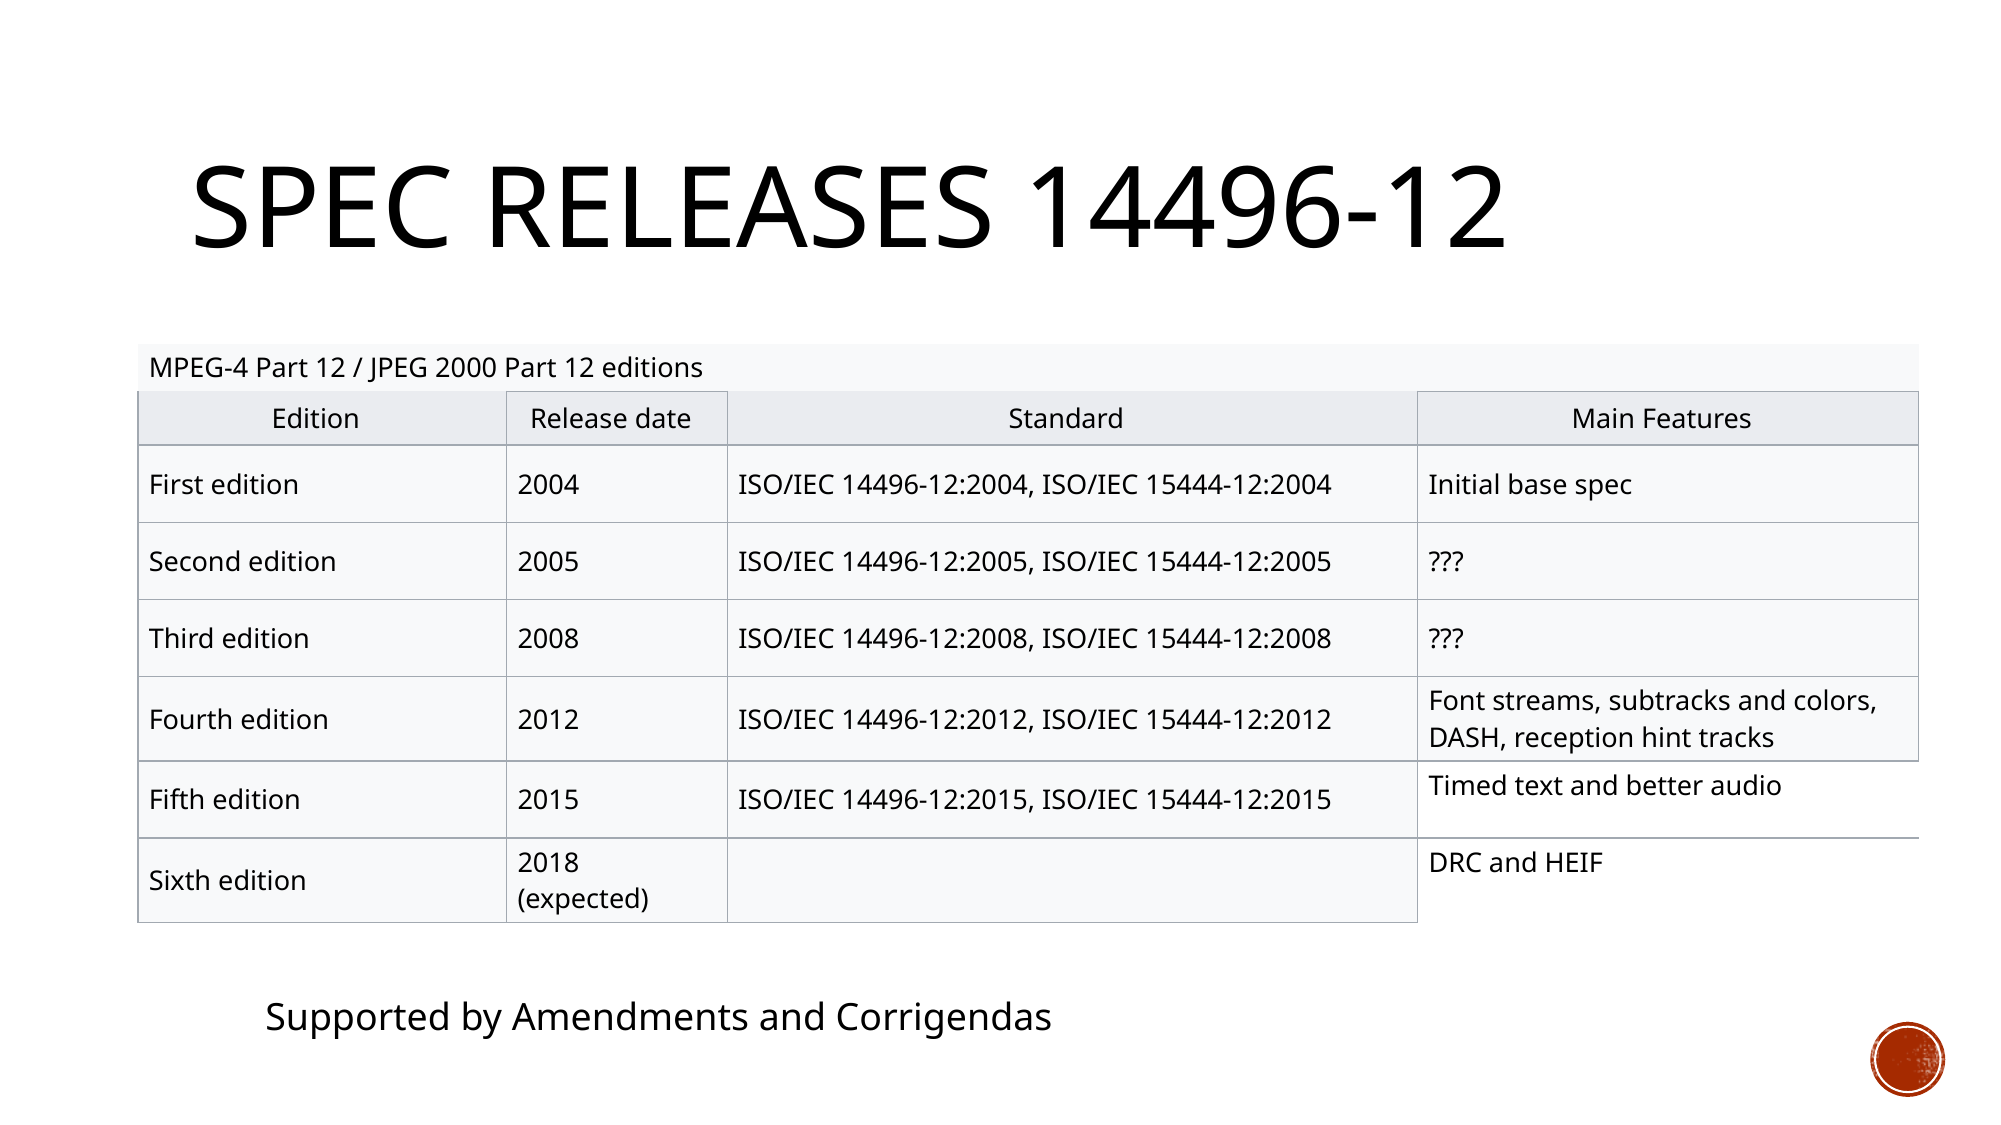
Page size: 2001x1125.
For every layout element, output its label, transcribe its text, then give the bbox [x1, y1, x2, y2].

table_cell Second edition [139, 523, 506, 599]
table_cell Standard [728, 391, 1417, 444]
table_cell Edition [139, 391, 506, 444]
table_cell ISO/IEC 14496-12:2005, ISO/IEC 15444-12:2005 [728, 523, 1417, 599]
table_cell Font streams, subtracks and colors, DASH, reception hint tracks [1418, 677, 1918, 760]
table_cell Sixth edition [139, 839, 506, 922]
table_cell ??? [1418, 600, 1918, 676]
table_cell Main Features [1418, 392, 1918, 444]
table_cell ??? [1418, 523, 1918, 599]
table_cell Timed text and better audio [1418, 762, 1919, 837]
text_box Supported by Amendments and Corrigendas [250, 985, 1068, 1046]
table_cell 2018 (expected) [507, 839, 727, 922]
table_header MPEG-4 Part 12 / JPEG 2000 Part 12 editions [138, 344, 1919, 391]
table_cell [728, 839, 1417, 922]
table_cell 2008 [507, 600, 727, 676]
title Spec Releases 14496-12 [175, 79, 1826, 344]
table_cell ISO/IEC 14496-12:2004, ISO/IEC 15444-12:2004 [728, 446, 1417, 522]
table_cell ISO/IEC 14496-12:2012, ISO/IEC 15444-12:2012 [728, 677, 1417, 760]
table_cell 2012 [507, 677, 727, 760]
table_cell DRC and HEIF [1418, 839, 1919, 922]
table_cell 2015 [507, 762, 727, 837]
table_cell ISO/IEC 14496-12:2015, ISO/IEC 15444-12:2015 [728, 762, 1417, 837]
table_cell 2004 [507, 446, 727, 522]
table_cell First edition [139, 446, 506, 522]
table_cell Third edition [139, 600, 506, 676]
table_cell Fifth edition [139, 762, 506, 837]
table_cell Fourth edition [139, 677, 506, 760]
table_cell ISO/IEC 14496-12:2008, ISO/IEC 15444-12:2008 [728, 600, 1417, 676]
table_cell Initial base spec [1418, 446, 1918, 522]
table_cell Release date [507, 392, 727, 444]
table_cell 2005 [507, 523, 727, 599]
